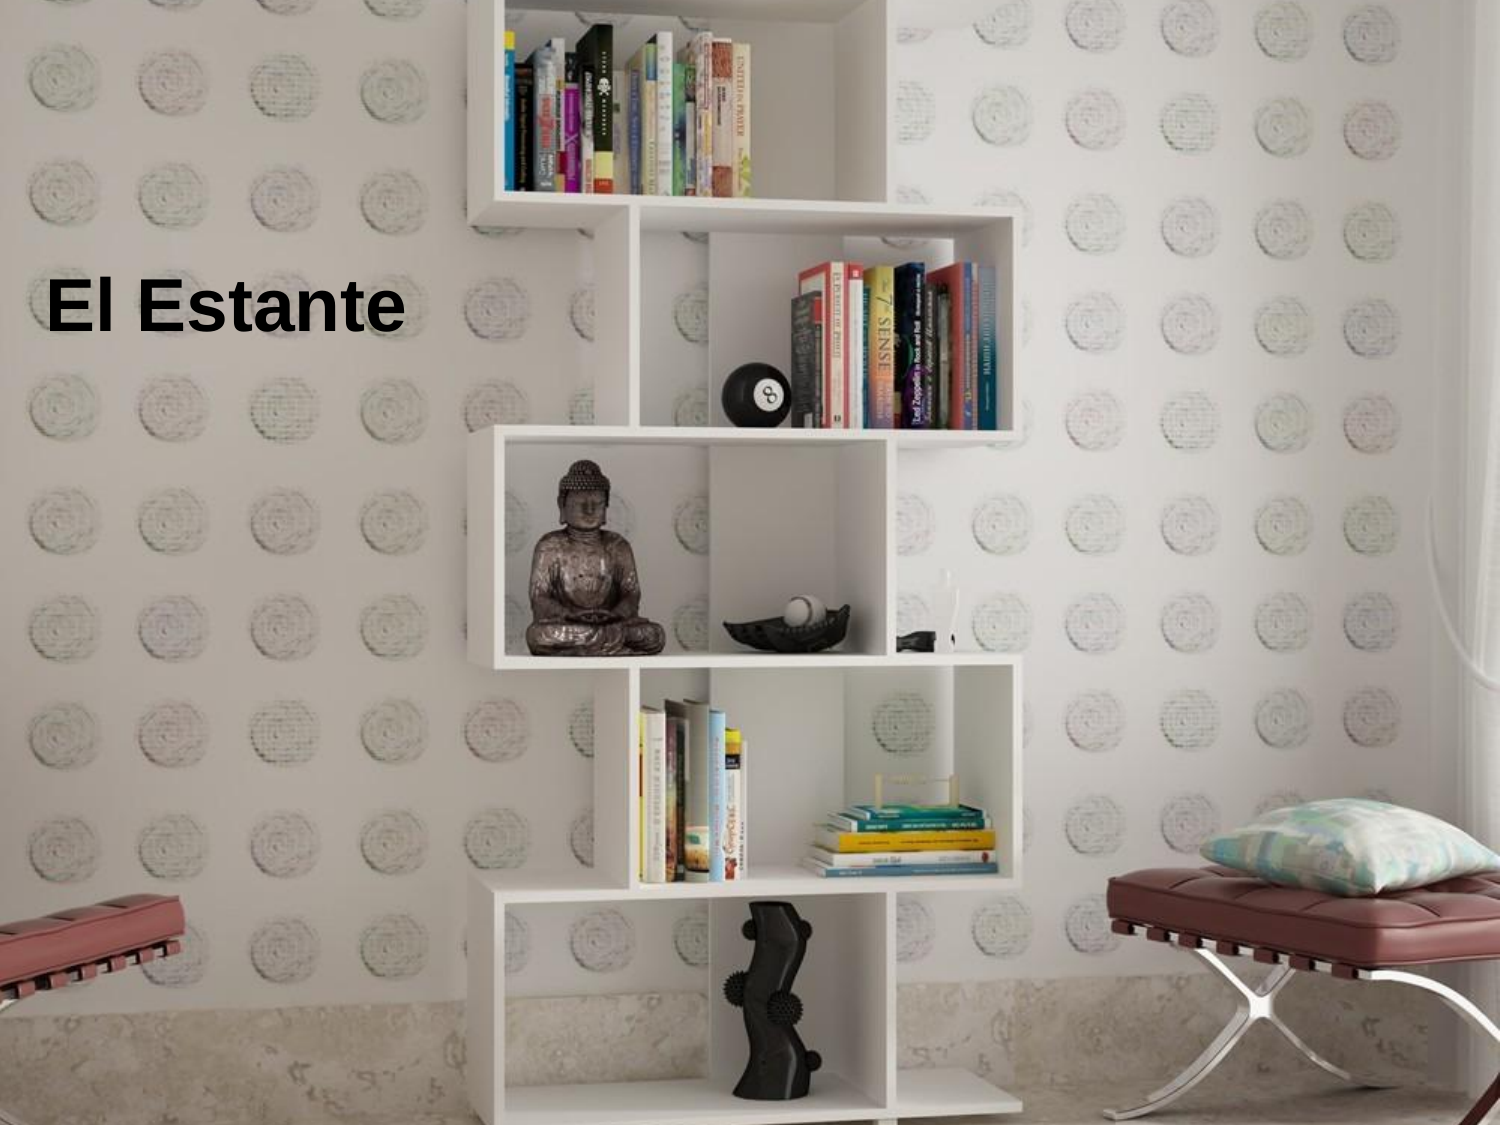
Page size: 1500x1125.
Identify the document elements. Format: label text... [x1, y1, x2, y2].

text_box El Estante [28, 203, 581, 359]
text_box [0, 0, 1500, 1125]
